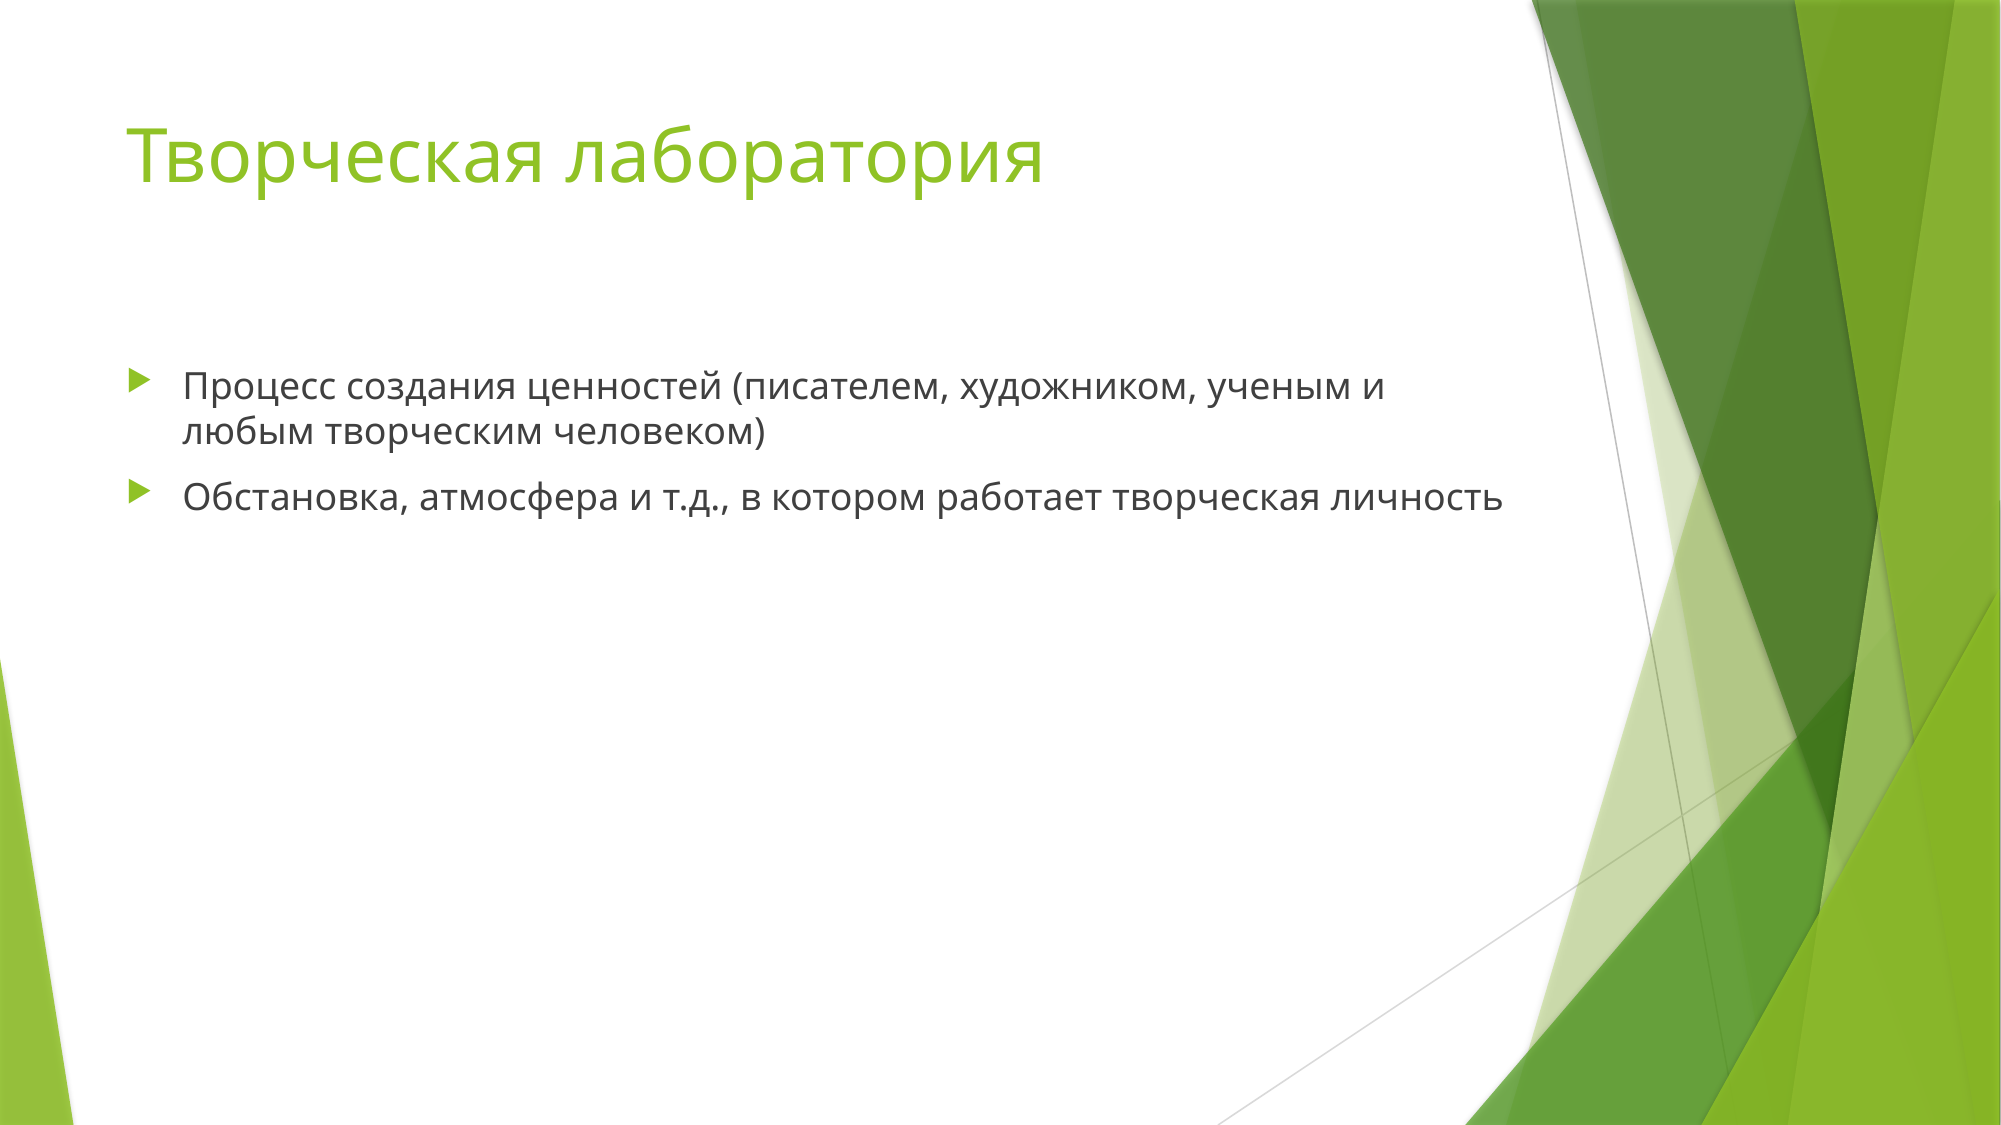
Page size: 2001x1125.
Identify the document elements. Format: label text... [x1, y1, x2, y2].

title Творческая лаборатория [111, 99, 1522, 317]
list Процесс создания ценностей (писателем, художником, ученым и любым творческим человеком) Обстановка, атмосфера и т.д., в котором работает творческая личность [111, 354, 1522, 992]
